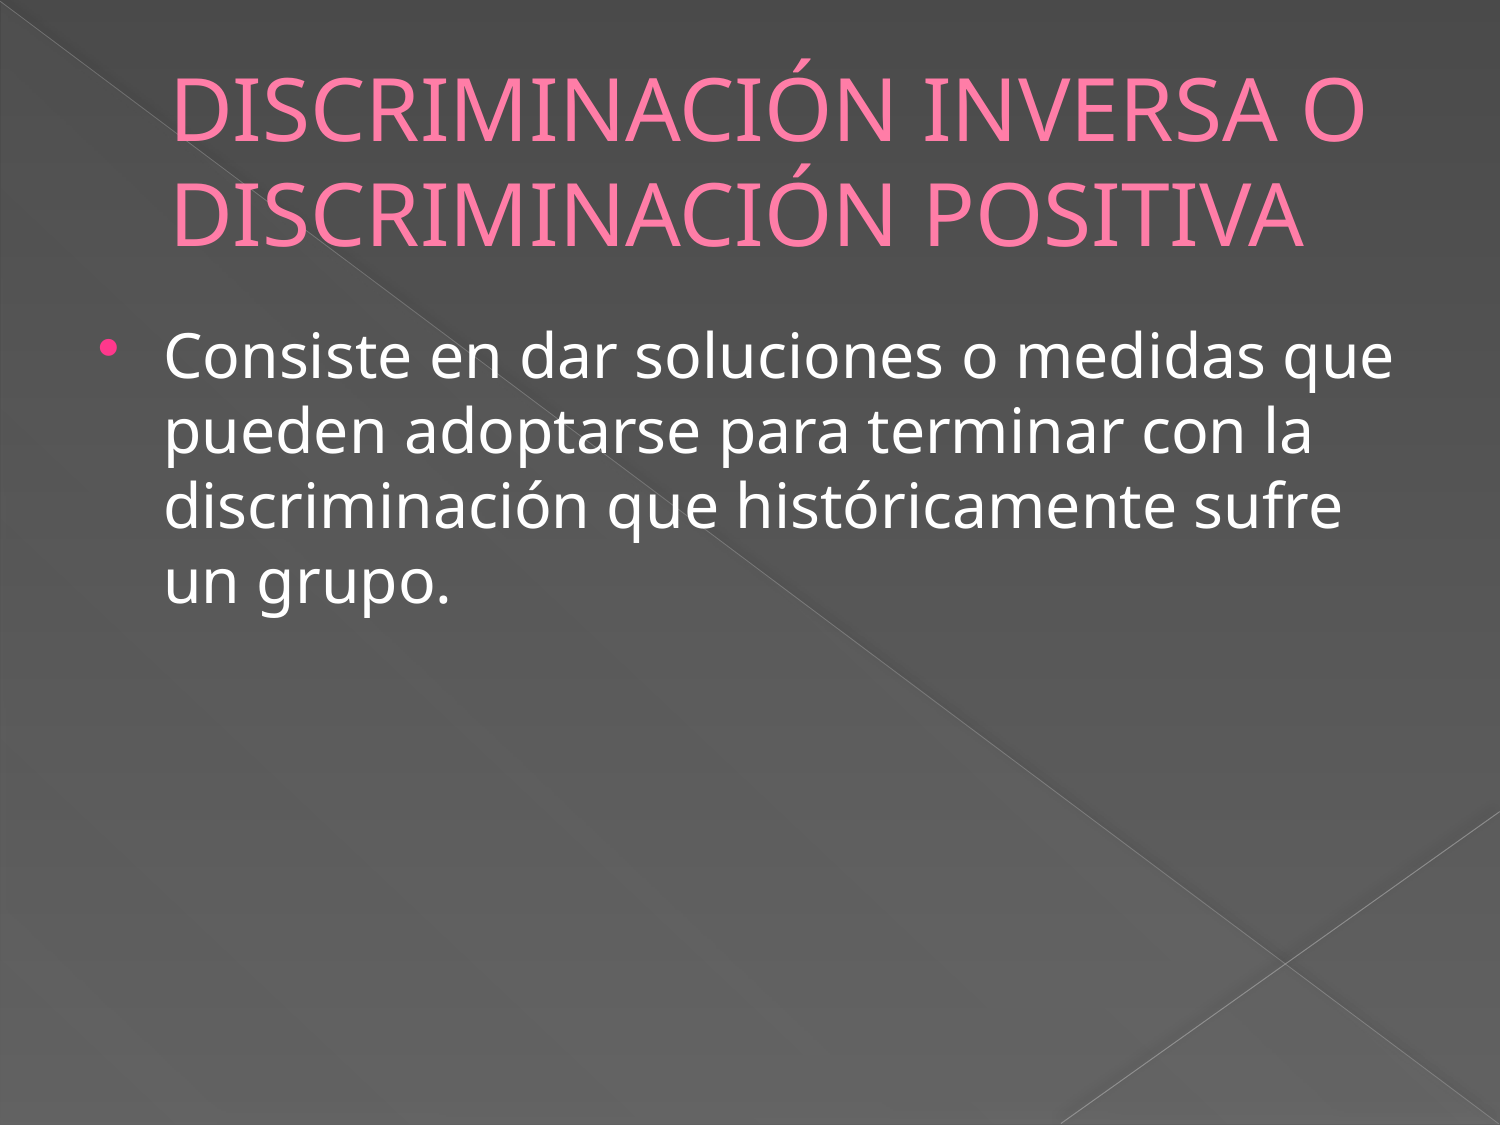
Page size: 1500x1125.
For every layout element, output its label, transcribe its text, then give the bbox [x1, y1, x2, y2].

title DISCRIMINACIÓN INVERSA O DISCRIMINACIÓN POSITIVA [75, 43, 1425, 274]
list Consiste en dar soluciones o medidas que pueden adoptarse para terminar con la discriminación que históricamente sufre un grupo. [75, 308, 1425, 1059]
